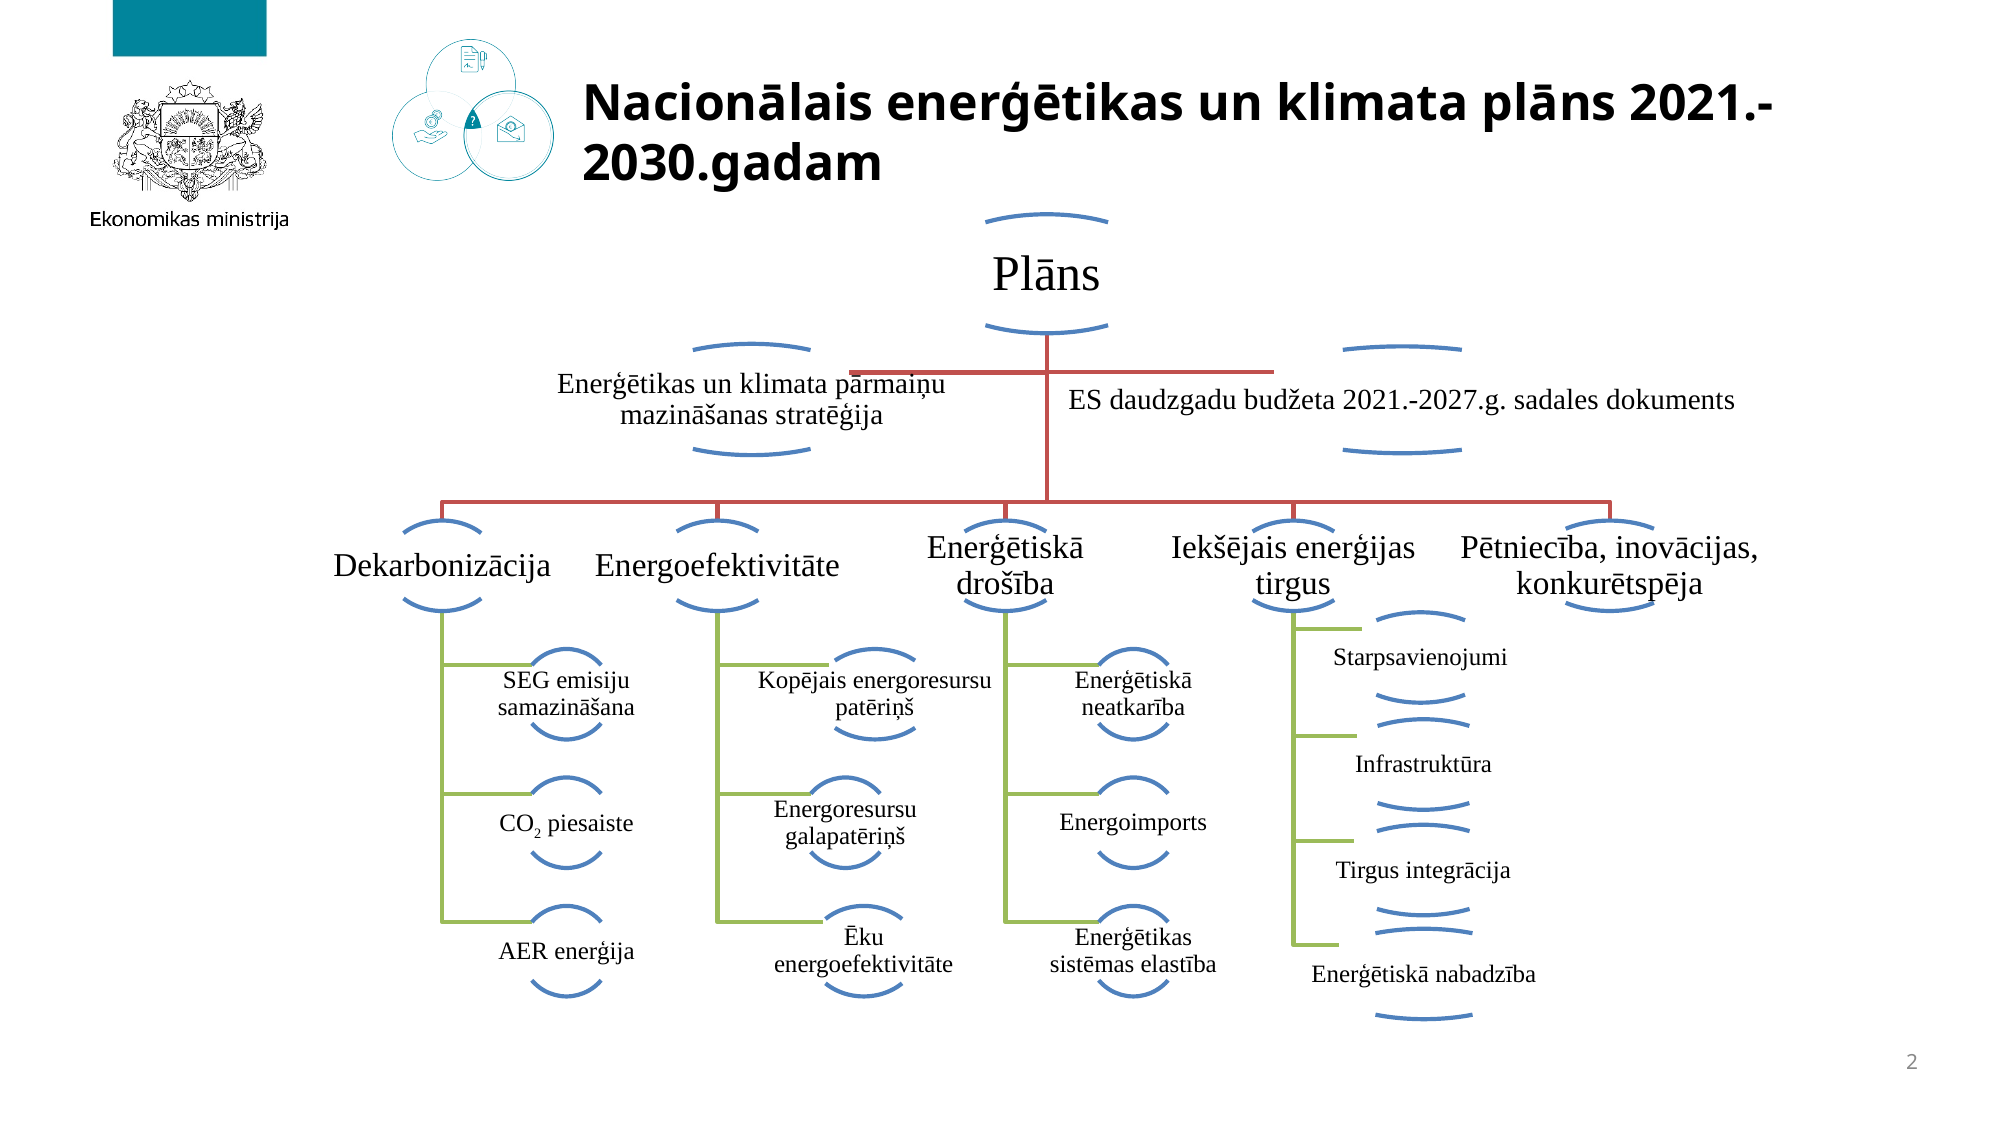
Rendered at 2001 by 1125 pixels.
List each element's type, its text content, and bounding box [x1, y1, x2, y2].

title Nacionālais enerģētikas un klimata plāns 2021.-2030.gadam [566, 62, 1900, 212]
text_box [149, 214, 1958, 1125]
picture [91, 0, 288, 230]
picture [391, 38, 554, 181]
